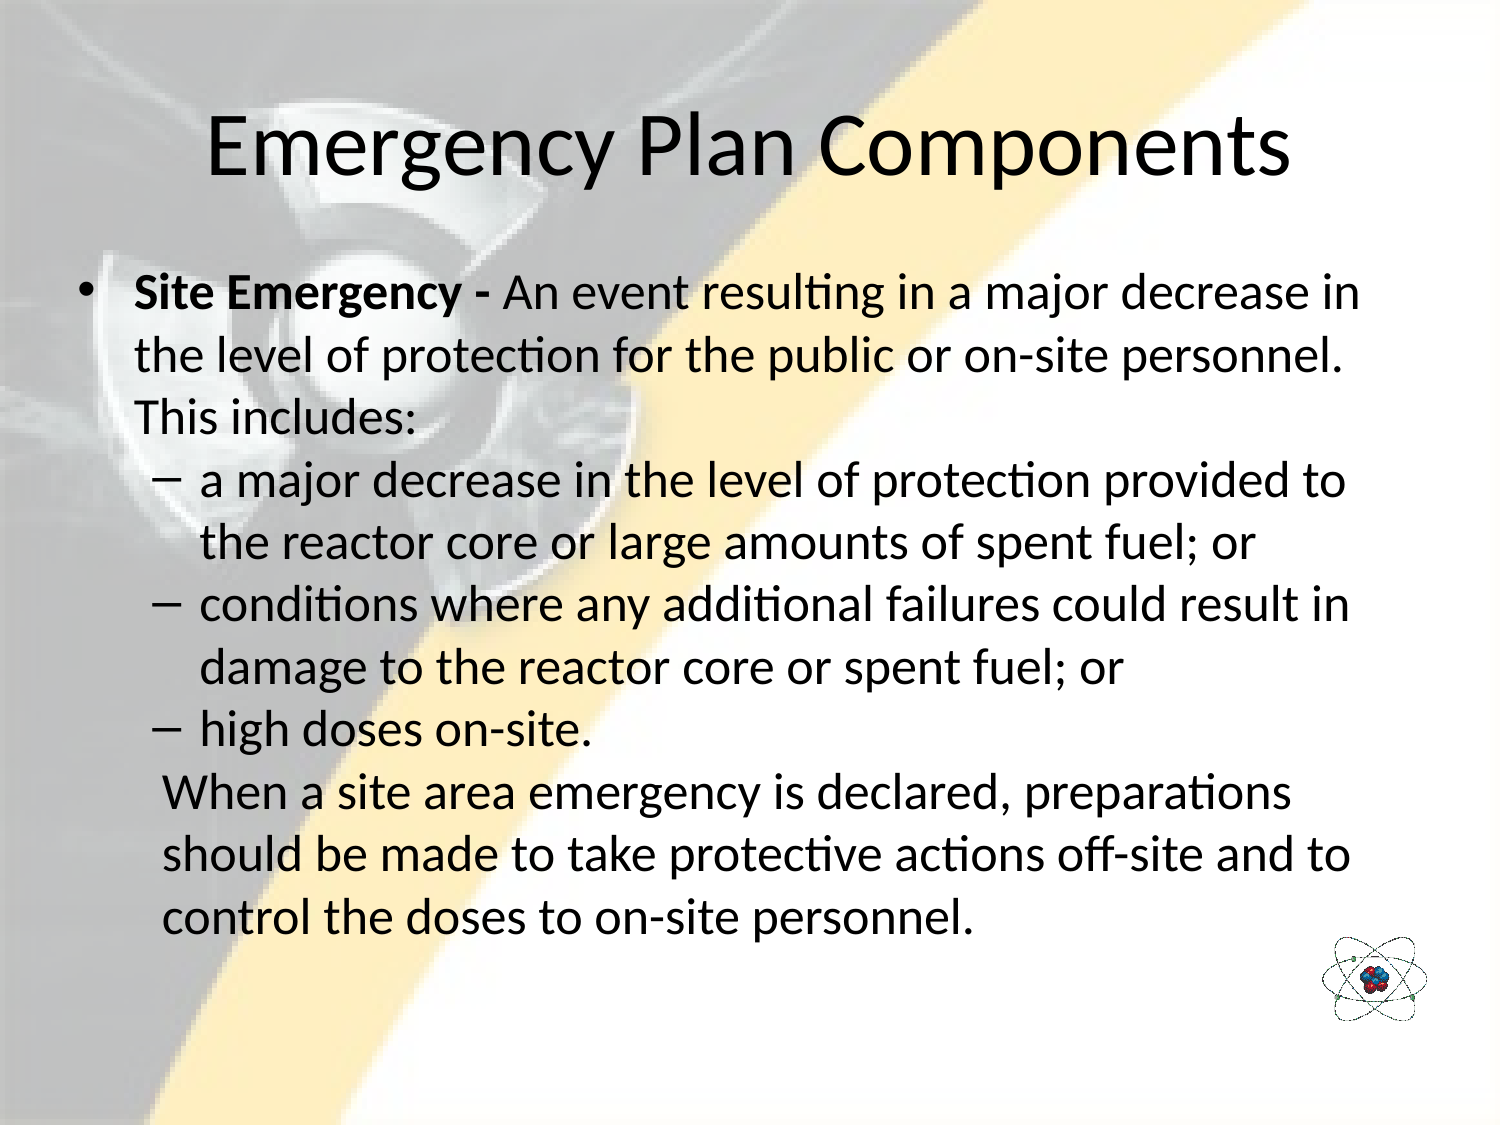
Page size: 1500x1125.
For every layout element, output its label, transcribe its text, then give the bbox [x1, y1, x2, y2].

list Site Emergency - An event resulting in a major decrease in the level of protection for the public or on-site personnel. This includes: a major decrease in the level of protection provided to the reactor core or large amounts of spent fuel; or conditions where any additional failures could result in damage to the reactor core or spent fuel; or high doses on-site. When a site area emergency is declared, preparations should be made to take protective actions off-site and to control the doses to on-site personnel. [62, 249, 1425, 1025]
title Emergency Plan Components [75, 45, 1425, 233]
